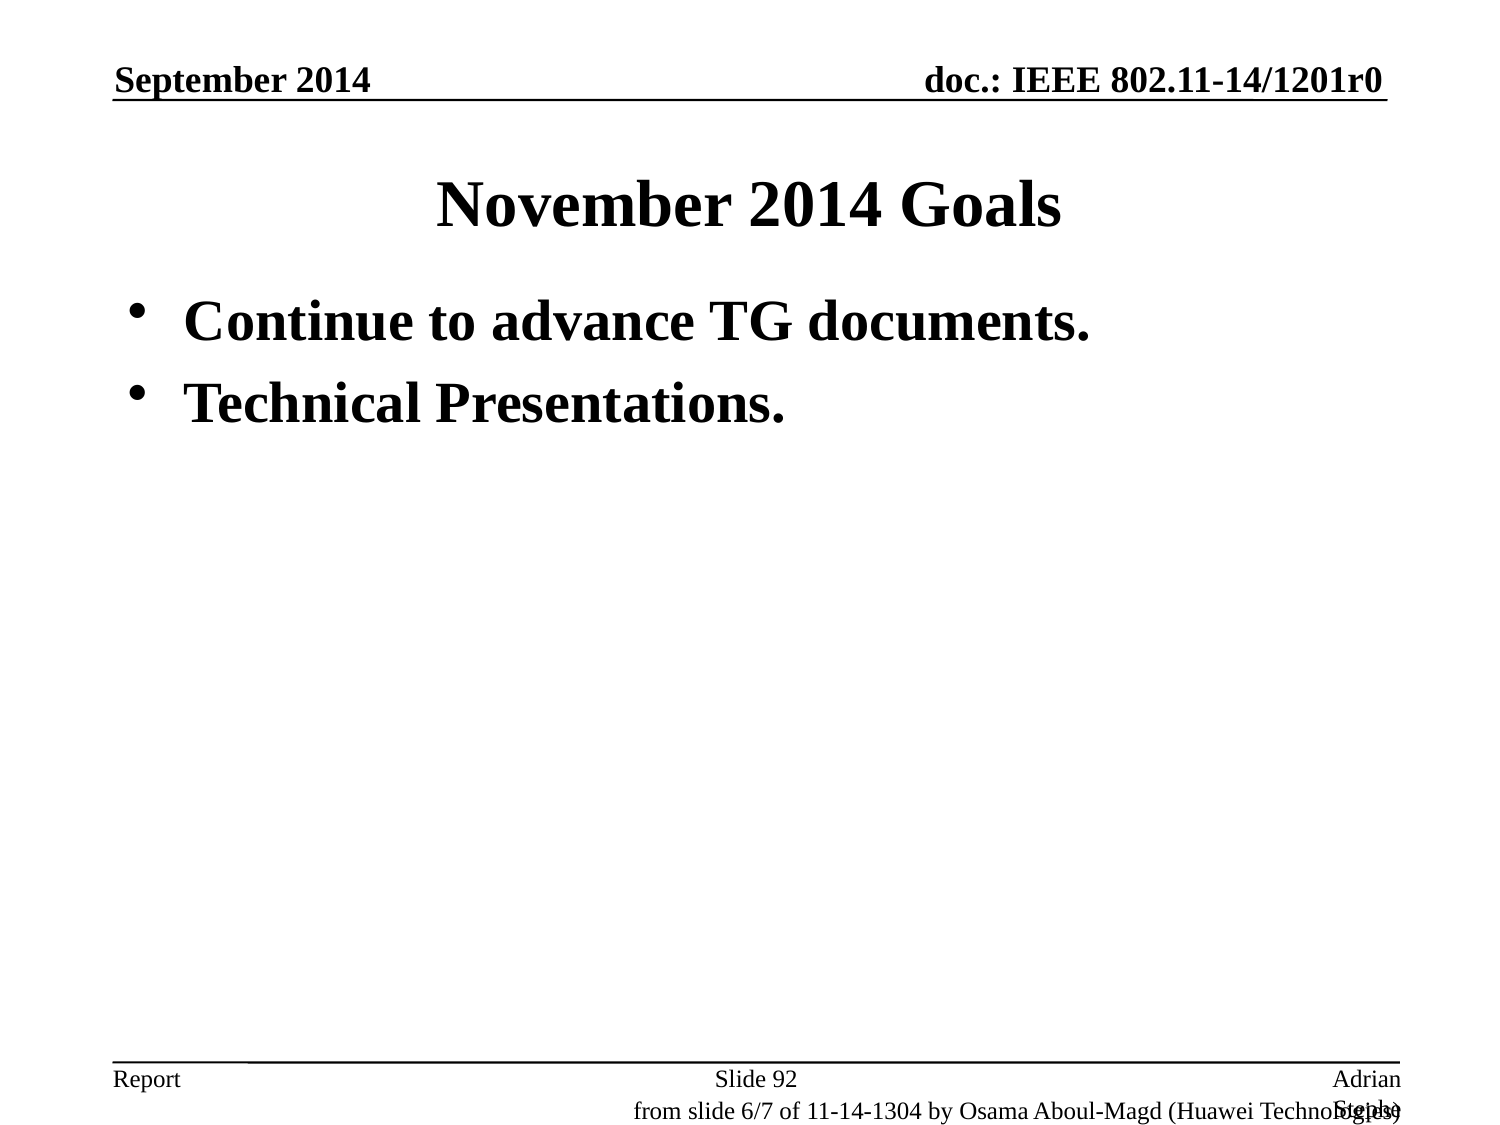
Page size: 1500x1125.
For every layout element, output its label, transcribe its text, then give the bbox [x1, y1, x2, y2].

title November 2014 Goals [112, 112, 1388, 275]
slide_number Slide 92 [712, 1061, 800, 1087]
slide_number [114, 54, 374, 101]
text_box from slide 6/7 of 11-14-1304 by Osama Aboul-Magd (Huawei Technologies) [343, 1087, 1417, 1125]
list Continue to advance TG documents. Technical Presentations. [112, 275, 1438, 1000]
footer Adrian Stephens, Intel Corporation [1324, 1061, 1402, 1087]
